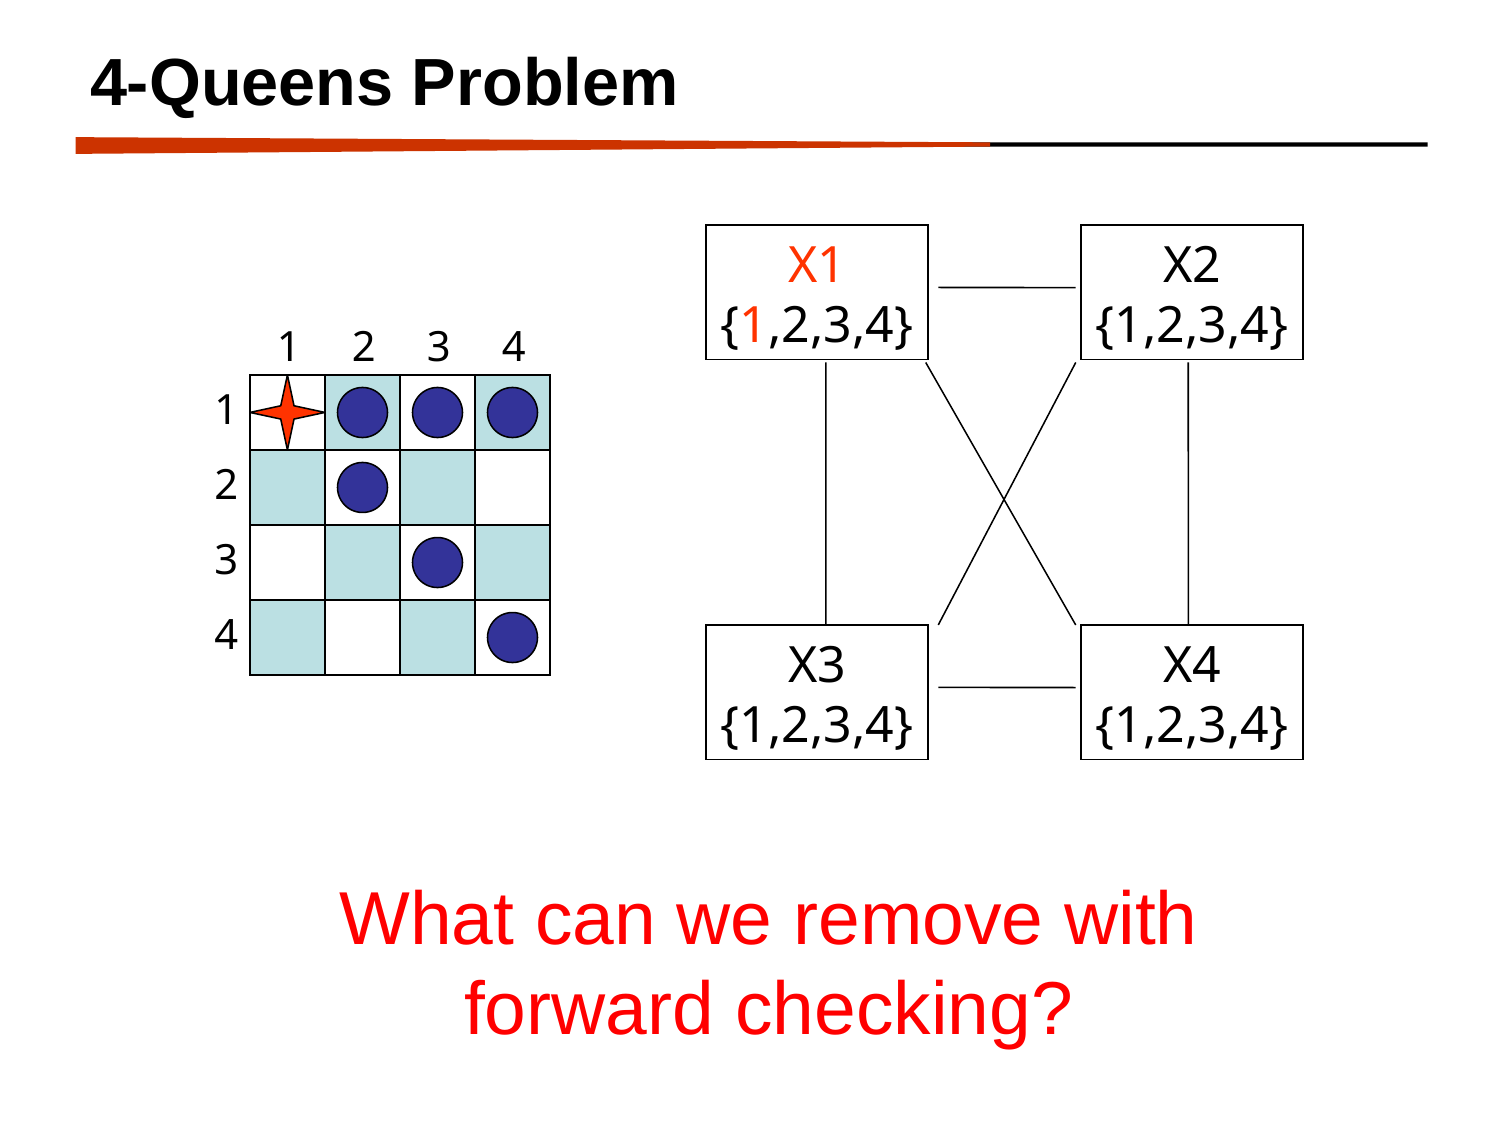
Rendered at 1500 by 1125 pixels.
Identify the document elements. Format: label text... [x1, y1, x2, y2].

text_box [699, 224, 1310, 762]
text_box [337, 387, 538, 663]
title 4-Queens Problem [74, 24, 1426, 133]
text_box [199, 312, 551, 676]
text_box What can we remove with forward checking? [262, 862, 1275, 1058]
